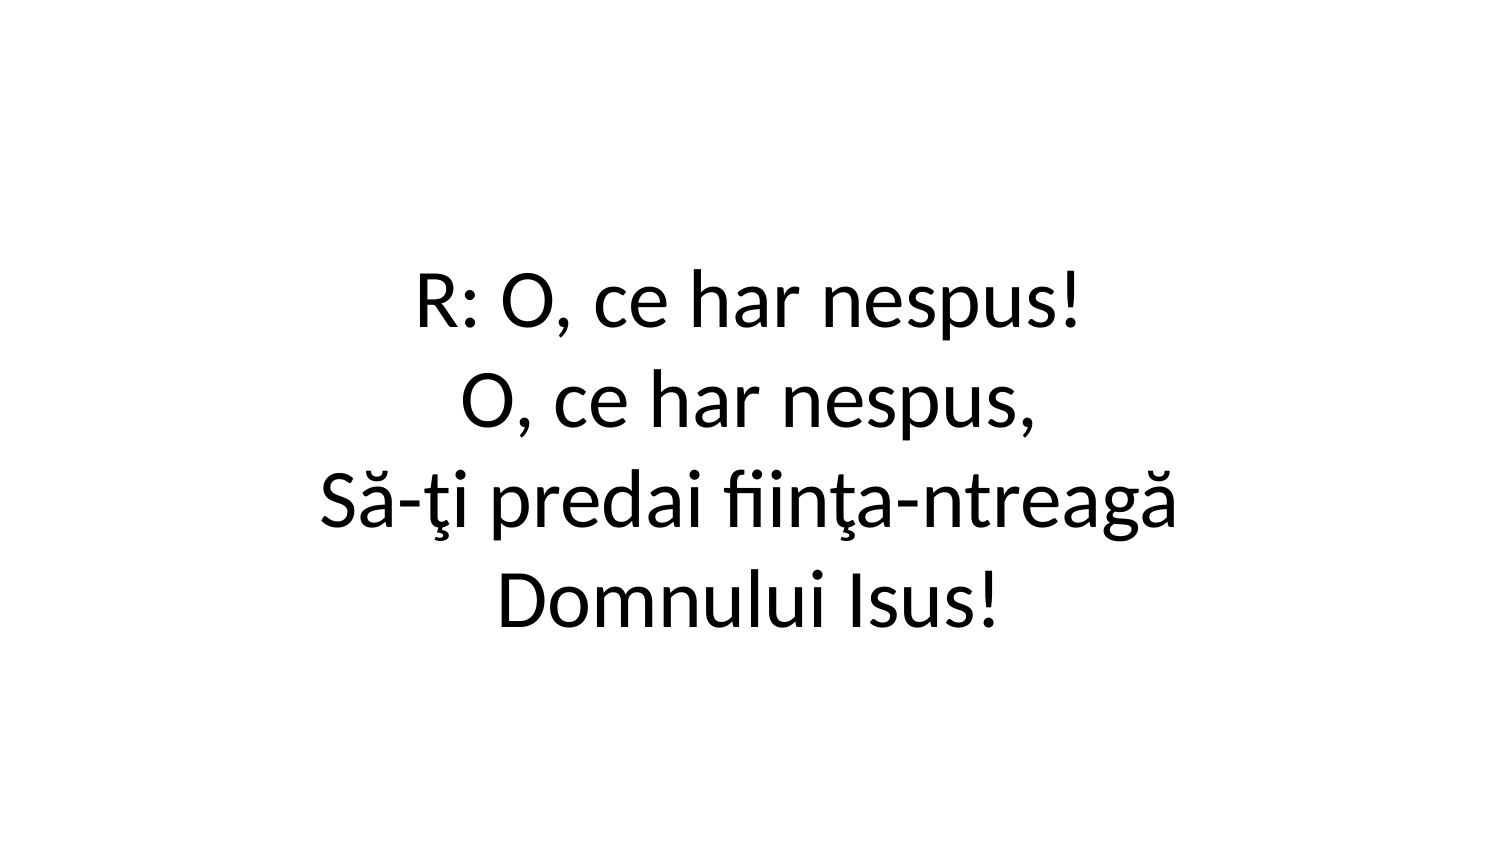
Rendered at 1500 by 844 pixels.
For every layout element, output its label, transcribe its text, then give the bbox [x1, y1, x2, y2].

text_box R: O, ce har nespus! O, ce har nespus, Să-ţi predai fiinţa-ntreagă Domnului Isus! [304, 192, 1196, 652]
